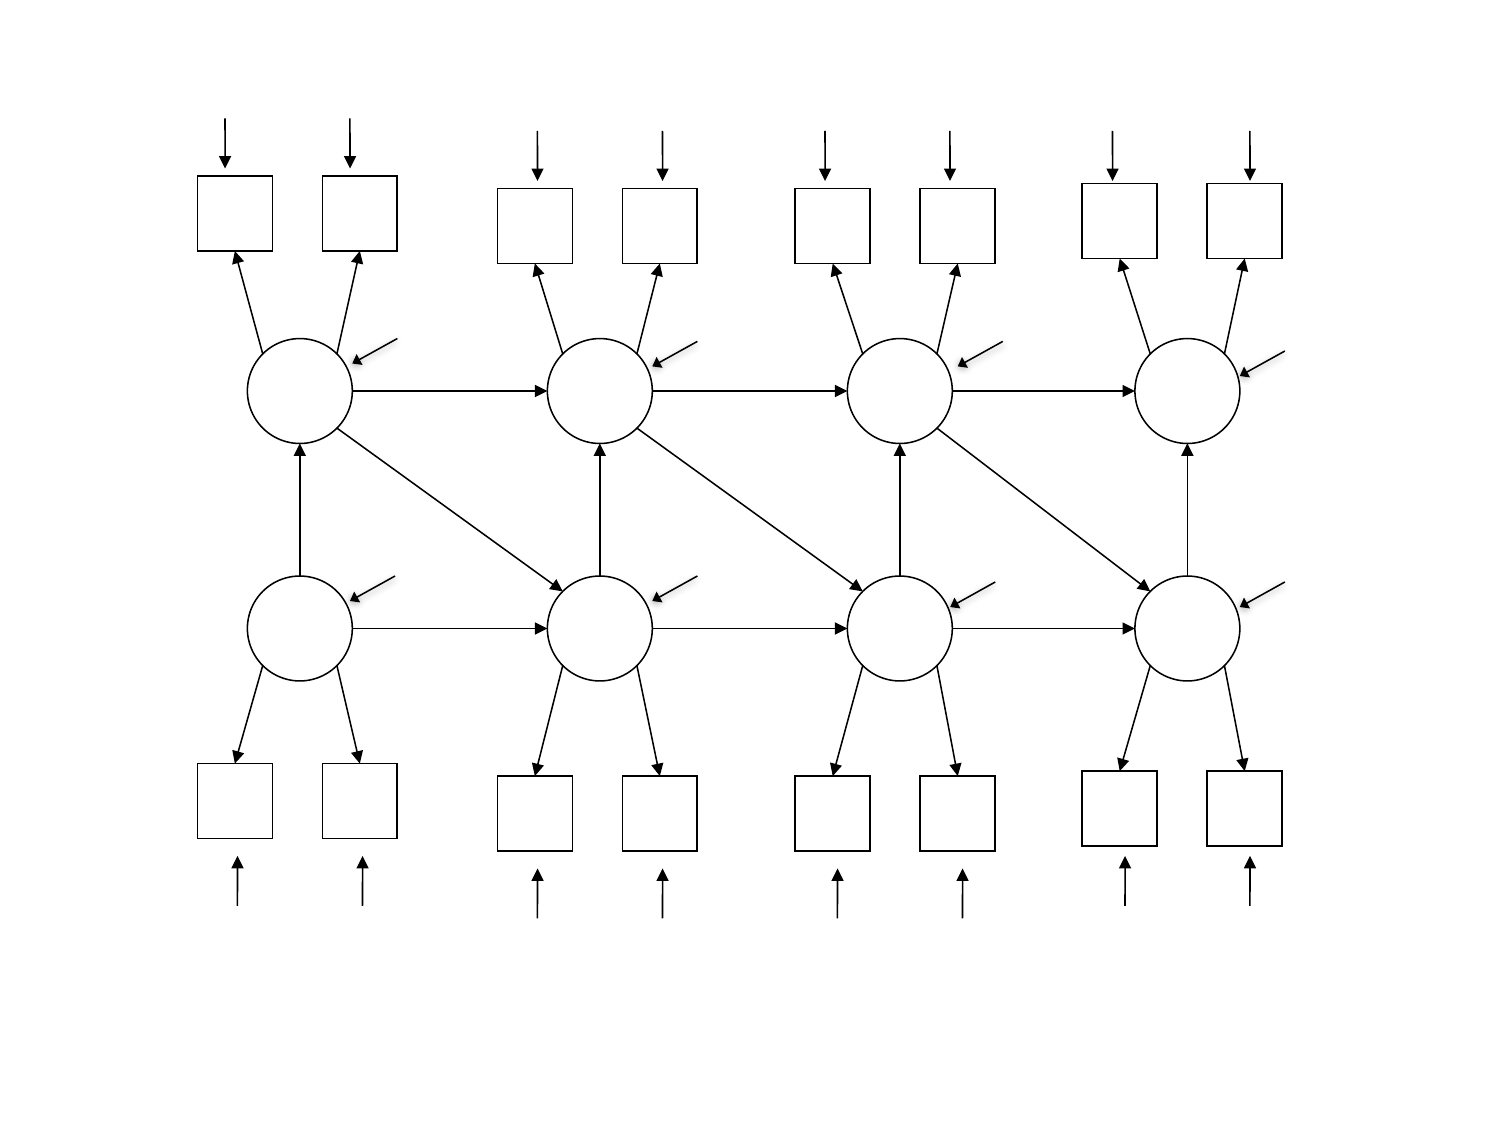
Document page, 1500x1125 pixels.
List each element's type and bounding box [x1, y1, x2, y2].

text_box [531, 868, 544, 919]
text_box [356, 855, 369, 906]
text_box [1134, 576, 1240, 681]
text_box [656, 868, 669, 919]
text_box [1207, 771, 1283, 846]
text_box [336, 427, 563, 592]
text_box [1224, 665, 1245, 772]
text_box [1119, 258, 1151, 355]
text_box [795, 775, 871, 851]
text_box [247, 338, 353, 444]
text_box [497, 775, 573, 851]
text_box [652, 575, 698, 602]
text_box [943, 130, 957, 181]
text_box [832, 263, 863, 355]
text_box [534, 665, 563, 777]
text_box [1239, 581, 1286, 608]
text_box [352, 338, 398, 364]
text_box [1243, 130, 1257, 181]
text_box [497, 188, 573, 264]
list [97, 163, 1373, 839]
text_box [336, 250, 361, 355]
text_box [197, 175, 273, 251]
text_box [847, 338, 953, 444]
text_box [622, 188, 698, 264]
text_box [957, 341, 1004, 367]
text_box [531, 130, 544, 181]
text_box [349, 575, 396, 602]
text_box [1119, 665, 1151, 772]
text_box [1134, 338, 1240, 444]
text_box [336, 665, 361, 764]
text_box [1207, 183, 1283, 259]
text_box [247, 576, 353, 681]
text_box [847, 576, 953, 681]
text_box [832, 665, 863, 777]
text_box [547, 338, 653, 444]
text_box [1082, 183, 1158, 259]
text_box [920, 775, 996, 851]
text_box [1243, 855, 1257, 906]
text_box [936, 665, 959, 777]
text_box [656, 130, 669, 181]
text_box [622, 775, 698, 851]
text_box [831, 868, 844, 919]
text_box [795, 188, 871, 264]
text_box [234, 250, 263, 355]
text_box [197, 763, 273, 839]
text_box [1118, 855, 1132, 906]
text_box [818, 130, 832, 181]
text_box [322, 175, 398, 251]
text_box [636, 263, 661, 355]
text_box [547, 576, 653, 681]
text_box [956, 868, 969, 919]
text_box [1106, 130, 1119, 181]
text_box [1239, 350, 1286, 377]
text_box [652, 341, 698, 367]
text_box [343, 118, 357, 169]
text_box [949, 581, 996, 608]
text_box [936, 427, 1151, 592]
text_box [1224, 258, 1245, 355]
text_box [534, 263, 563, 355]
text_box [936, 263, 959, 355]
text_box [636, 427, 863, 592]
text_box [218, 118, 232, 169]
text_box [920, 188, 996, 264]
text_box [322, 763, 398, 839]
text_box [636, 665, 661, 777]
text_box [231, 855, 244, 906]
text_box [234, 665, 263, 764]
text_box [1082, 771, 1158, 846]
